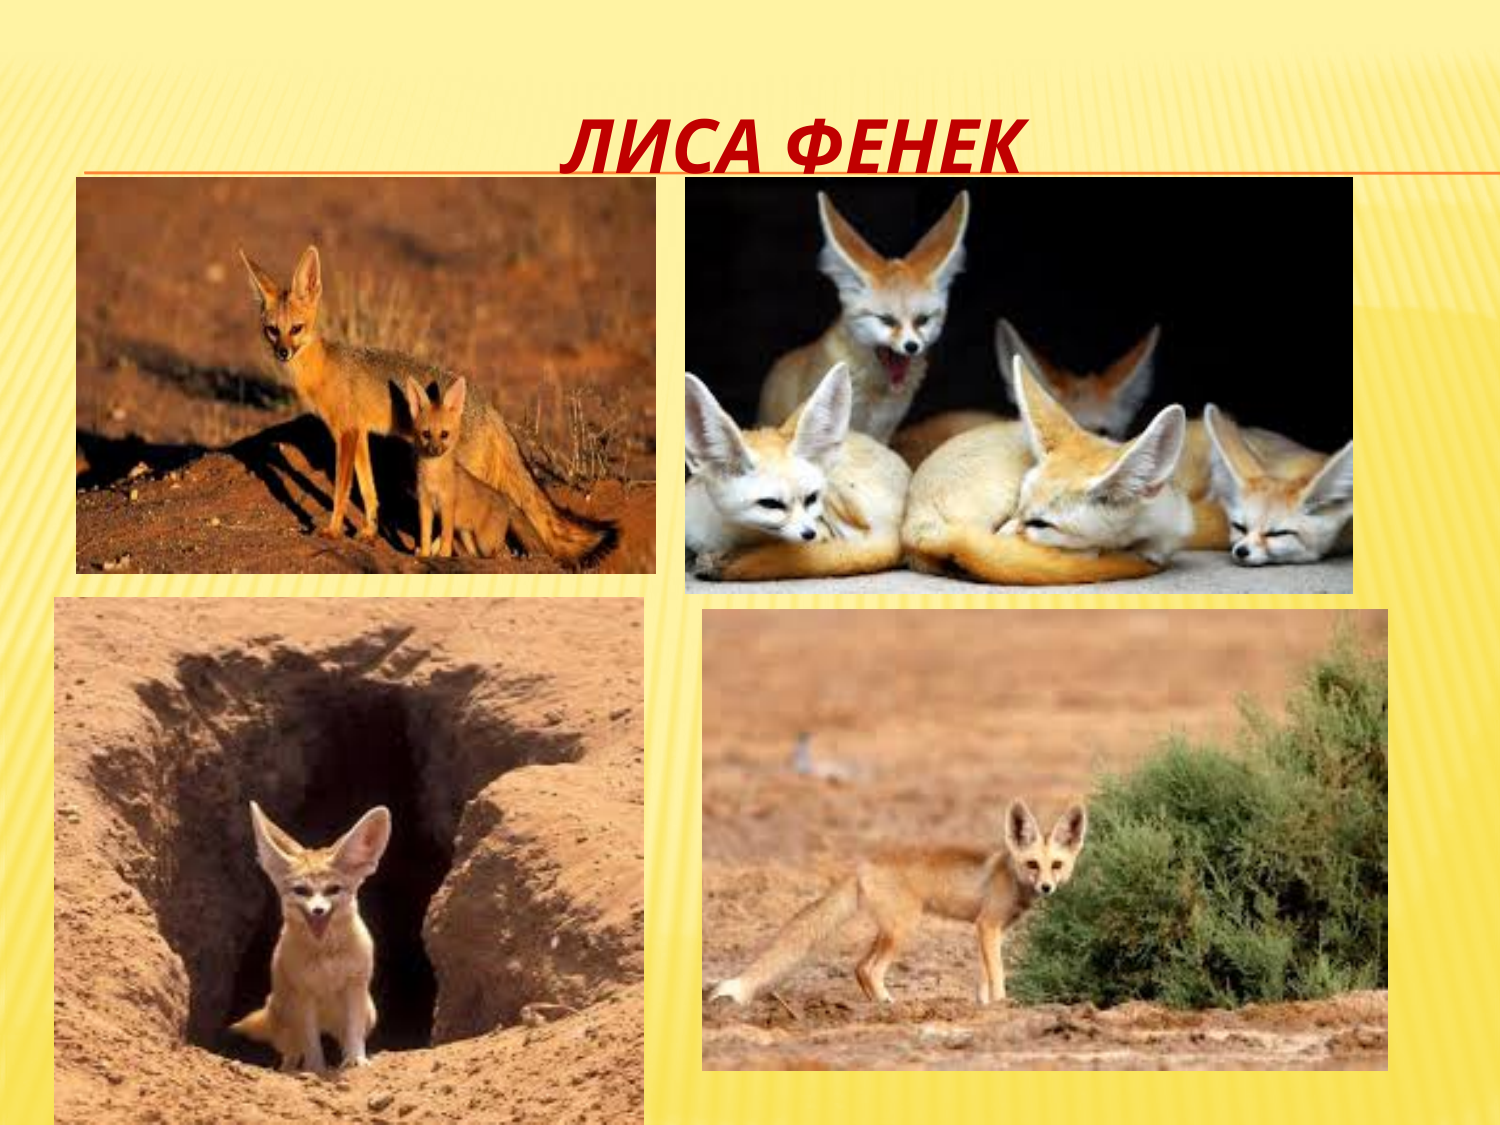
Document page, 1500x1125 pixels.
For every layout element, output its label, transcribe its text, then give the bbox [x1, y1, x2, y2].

picture [702, 609, 1389, 1071]
picture [76, 177, 656, 574]
picture [685, 177, 1353, 594]
picture [54, 597, 644, 1125]
title Лиса Фенек [112, 75, 1475, 213]
